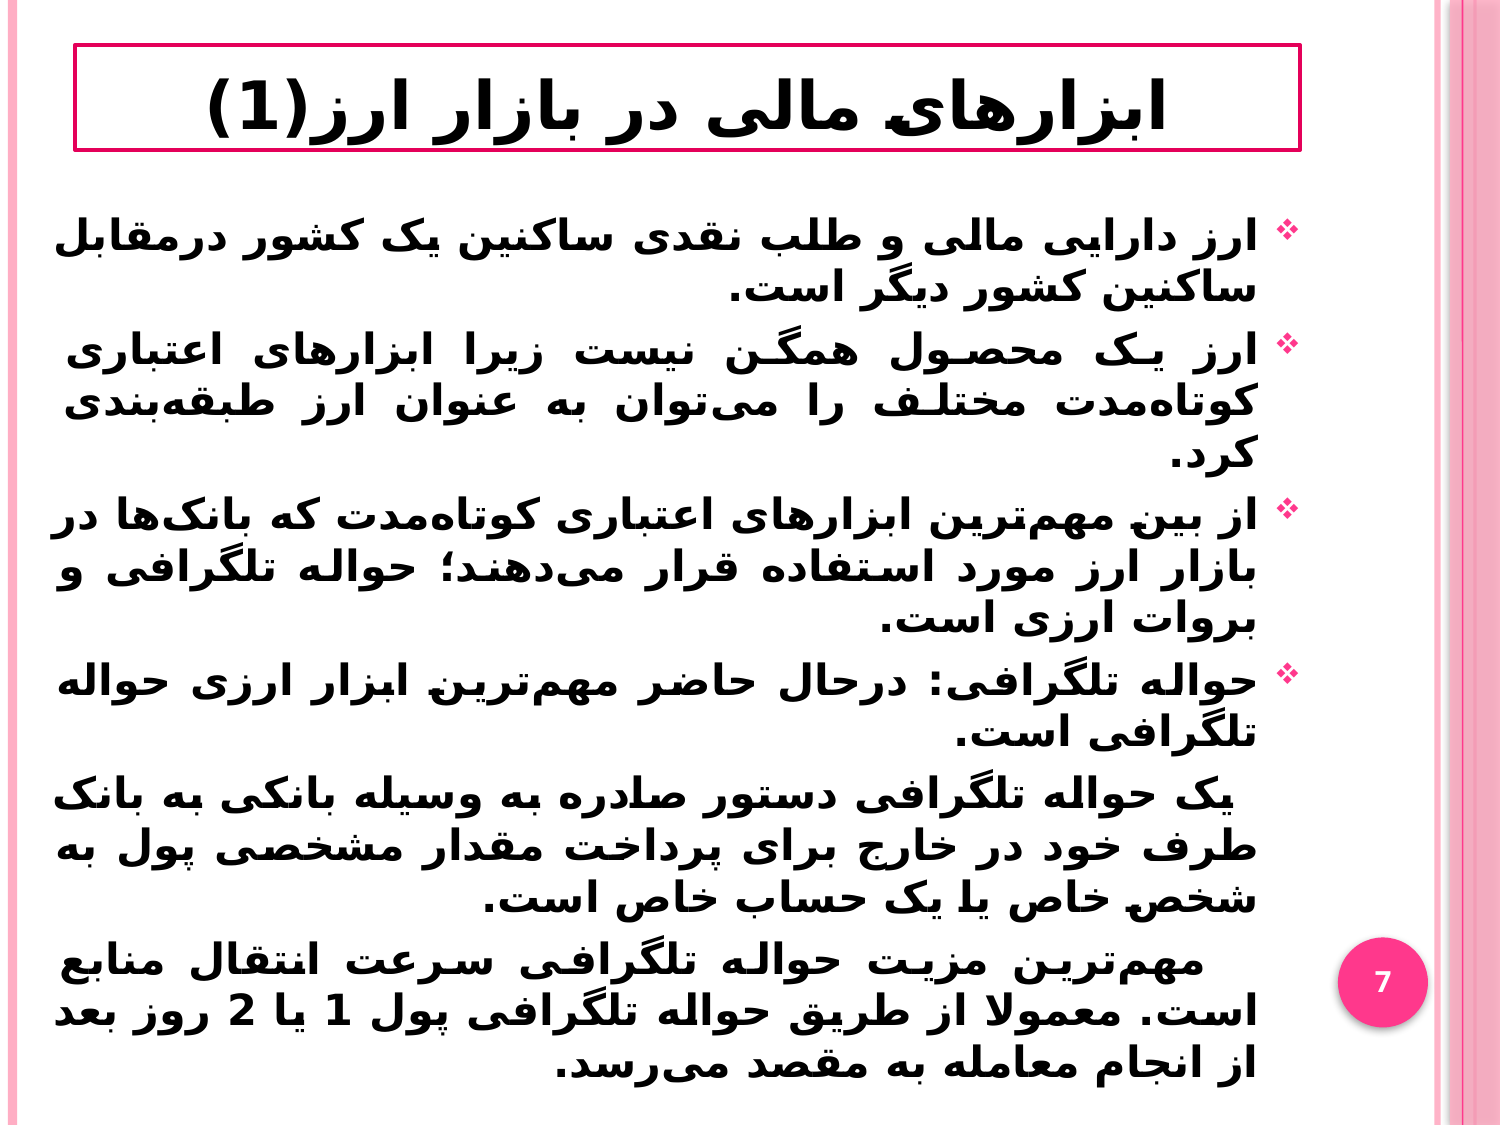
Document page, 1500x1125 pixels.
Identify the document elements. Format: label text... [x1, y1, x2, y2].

title ابزارهای مالی در بازار ارز(1) [73, 43, 1302, 152]
list ارز دارایی مالی و طلب نقدی ساکنین یک کشور درمقابل ساکنین کشور دیگر است. ارز یک محصول همگن نیست زیرا ابزارهای اعتباری کوتاه‌مدت مختلف را می‌توان به عنوان ارز طبقه‌بندی کرد. از بین مهم‌ترین ابزارهای اعتباری کوتاه‌مدت که بانک‌ها در بازار ارز مورد استفاده قرار می‌دهند؛ حواله تلگرافی و بروات ارزی است. حواله تلگرافی: درحال حاضر مهم‌ترین ابزار ارزی حواله تلگرافی است. یک حواله تلگرافی دستور صادره به وسیله بانکی به بانک طرف خود در خارج برای پرداخت مقدار مشخصی پول به شخص خاص یا یک حساب خاص است. مهم‌ترین مزیت حواله تلگرافی سرعت انتقال منابع است. معمولا از طریق حواله تلگرافی پول 1 یا 2 روز بعد از انجام معامله به مقصد می‌رسد. [37, 200, 1313, 1100]
slide_number 7 [1333, 940, 1434, 1027]
